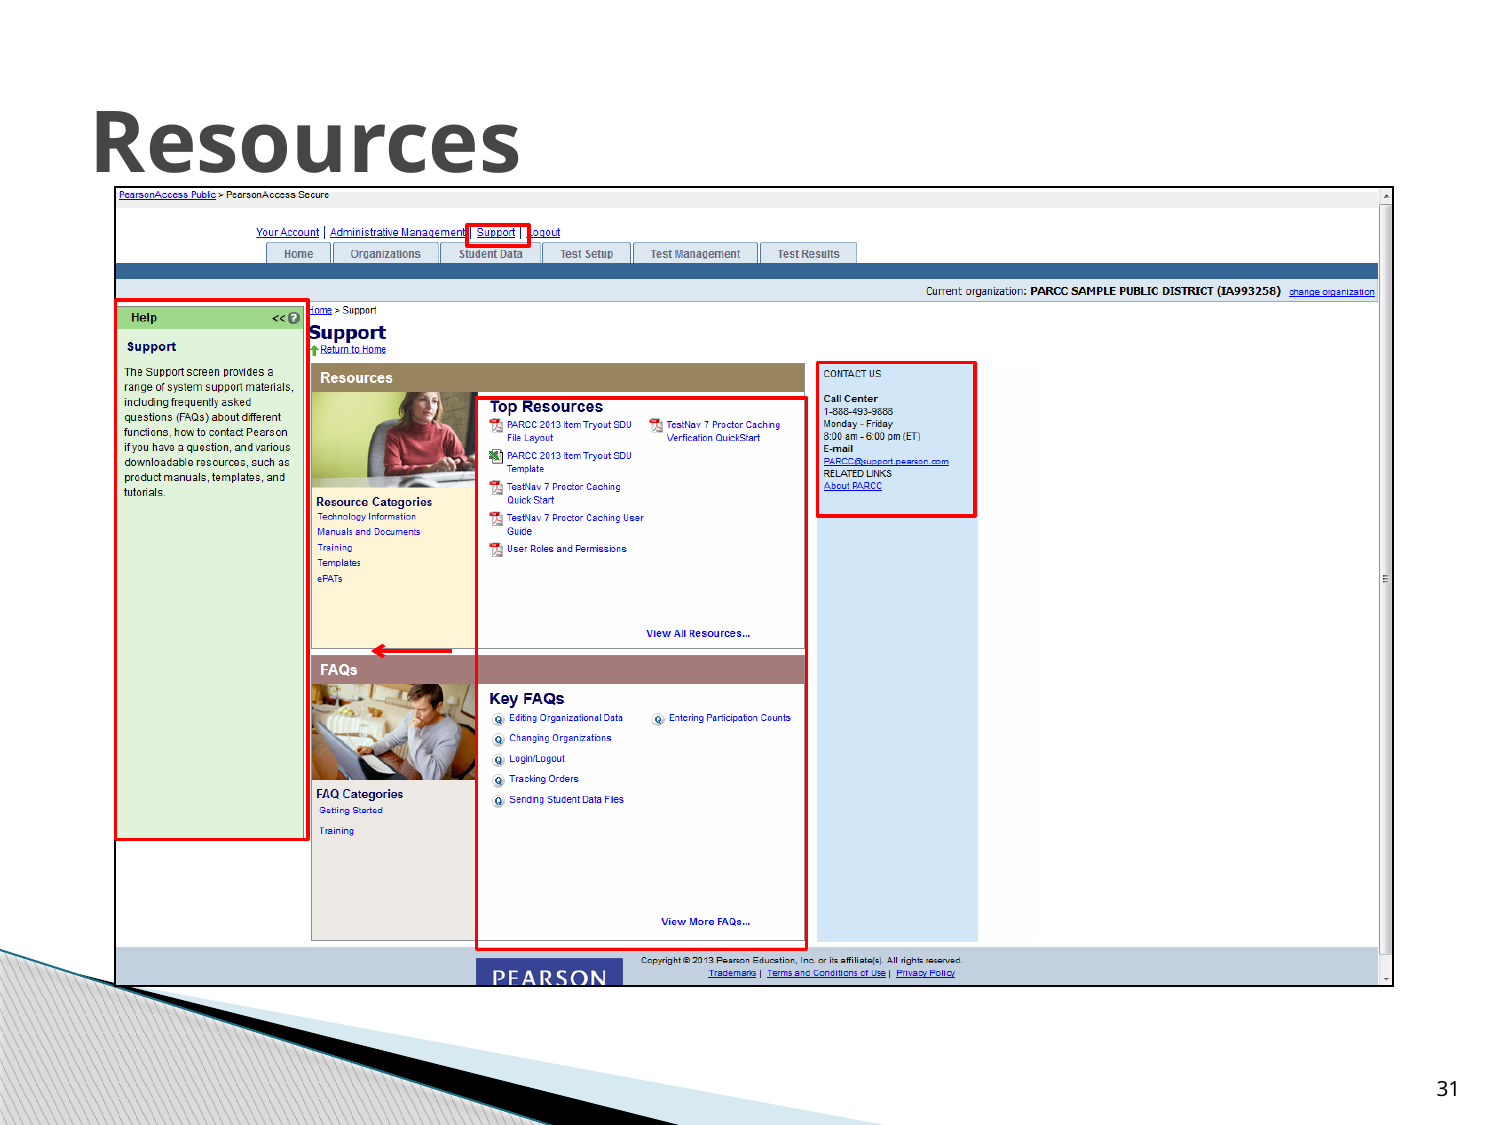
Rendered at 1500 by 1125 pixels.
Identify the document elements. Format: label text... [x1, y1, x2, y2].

slide_number 31 [1418, 1051, 1479, 1112]
title Resources [75, 45, 1425, 233]
picture [115, 187, 1393, 986]
